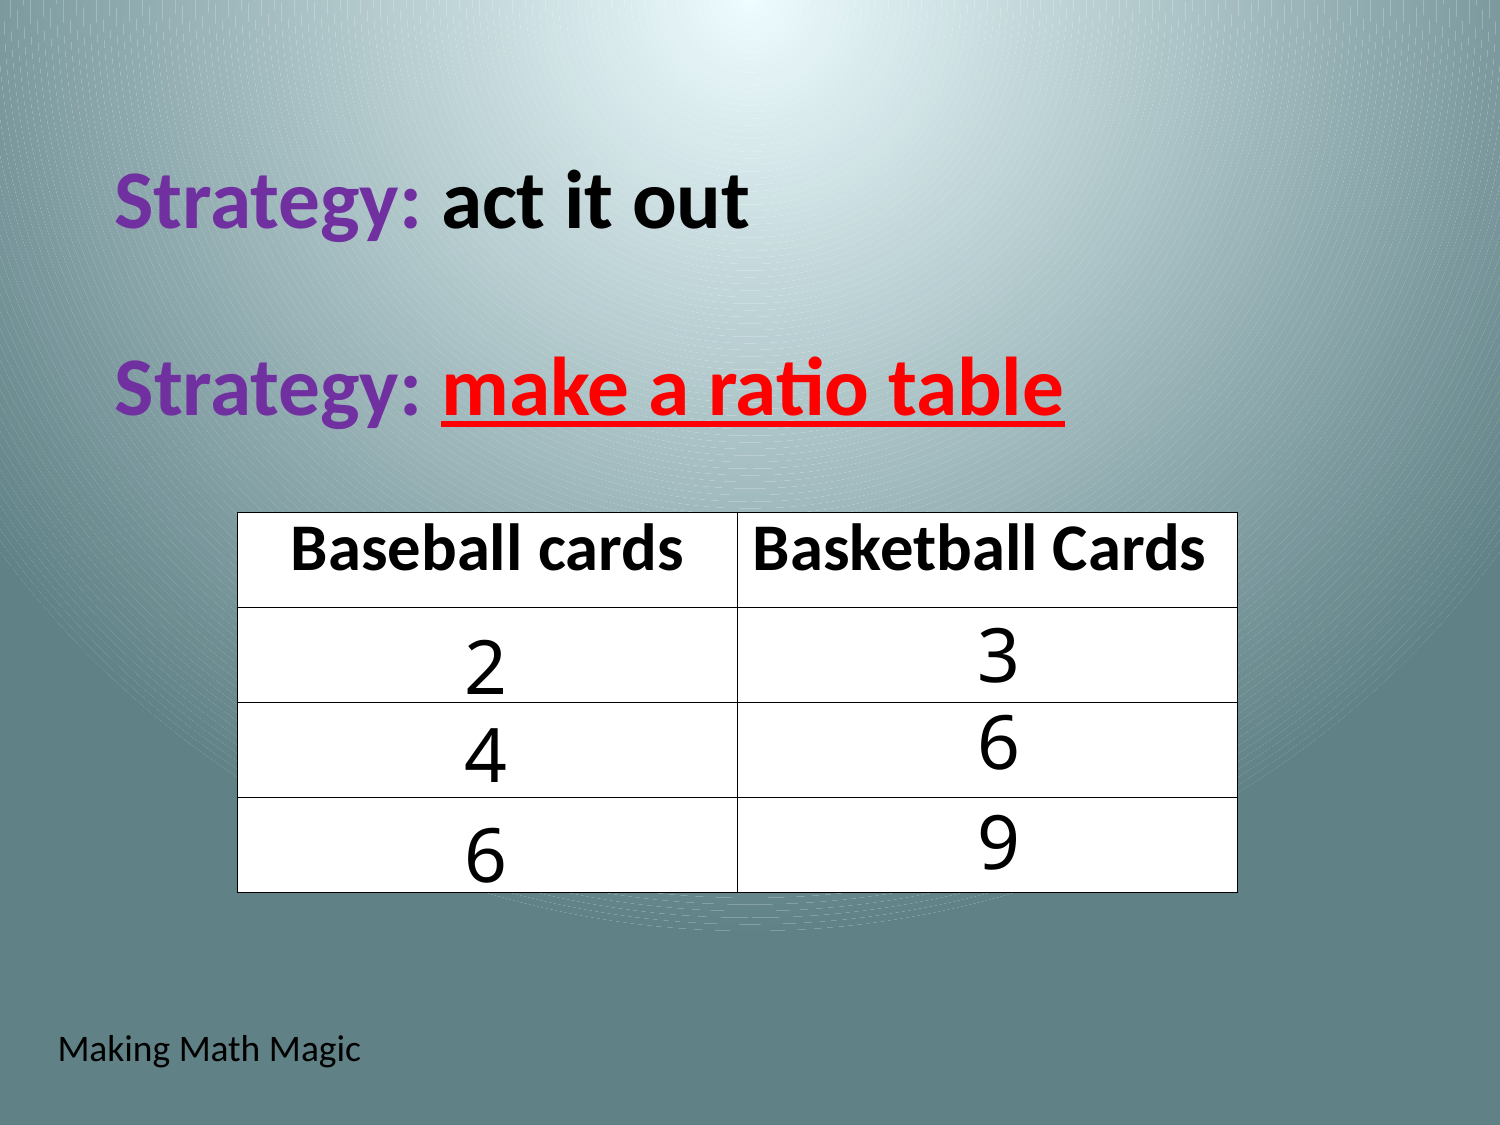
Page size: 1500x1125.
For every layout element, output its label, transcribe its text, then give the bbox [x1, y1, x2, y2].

table_cell [238, 798, 449, 892]
table_cell [238, 703, 449, 797]
text_box Strategy: make a ratio table [100, 325, 1401, 440]
table_cell [738, 608, 962, 702]
table_header Baseball cards [238, 513, 737, 607]
table_cell [513, 703, 737, 797]
table_cell [738, 798, 962, 892]
table_cell [1025, 798, 1237, 892]
text_box Making Math Magic [42, 1016, 531, 1077]
text_box 3 [962, 599, 1025, 687]
text_box Strategy: act it out [99, 137, 988, 253]
table_cell [1025, 608, 1237, 702]
text_box 6 [962, 687, 1025, 787]
table_header Basketball Cards [738, 513, 1237, 607]
table_cell [238, 608, 737, 702]
text_box 2 [449, 612, 513, 699]
text_box 9 [962, 787, 1025, 893]
list [49, 162, 1401, 906]
text_box 4 [449, 699, 513, 799]
table_cell [1025, 703, 1237, 797]
text_box 6 [449, 799, 513, 905]
table_cell [738, 703, 962, 797]
table_cell [513, 798, 737, 892]
